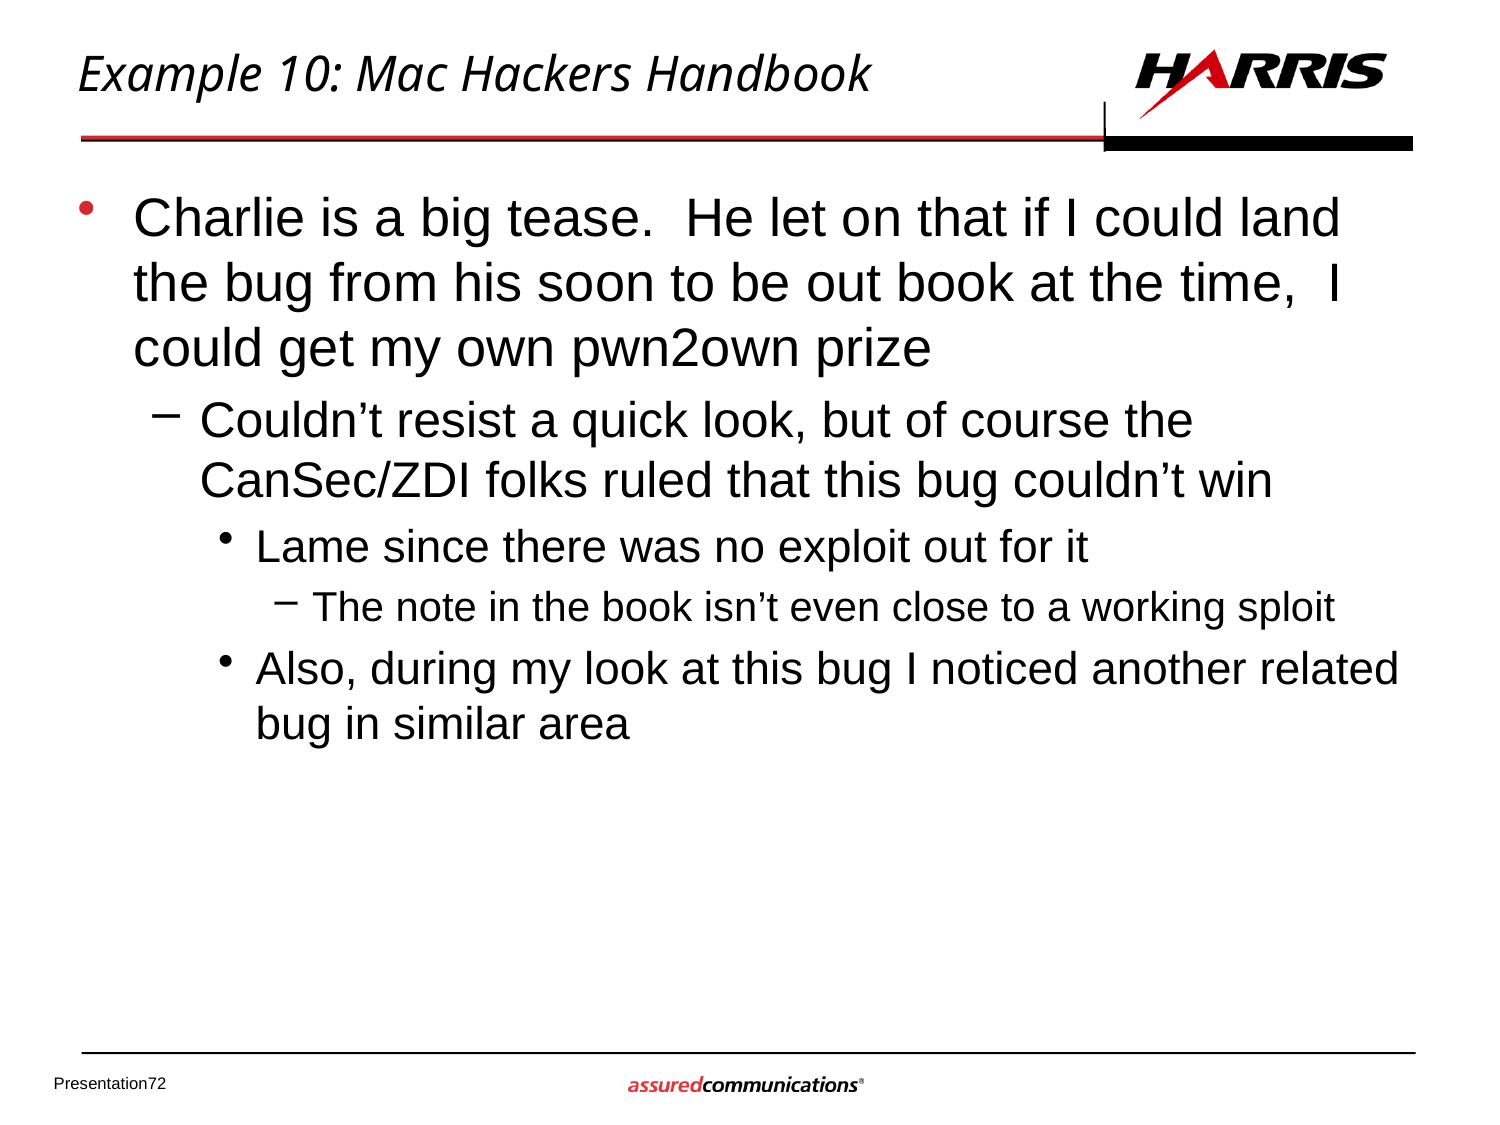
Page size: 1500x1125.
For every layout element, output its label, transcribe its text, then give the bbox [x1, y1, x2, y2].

picture [628, 1076, 864, 1092]
title Example 10: Mac Hackers Handbook [62, 27, 951, 117]
list Charlie is a big tease. He let on that if I could land the bug from his soon to be out book at the time, I could get my own pwn2own prize Couldn’t resist a quick look, but of course the CanSec/ZDI folks ruled that this bug couldn’t win Lame since there was no exploit out for it The note in the book isn’t even close to a working sploit Also, during my look at this bug I noticed another related bug in similar area [62, 174, 1429, 1020]
picture [1135, 49, 1387, 119]
